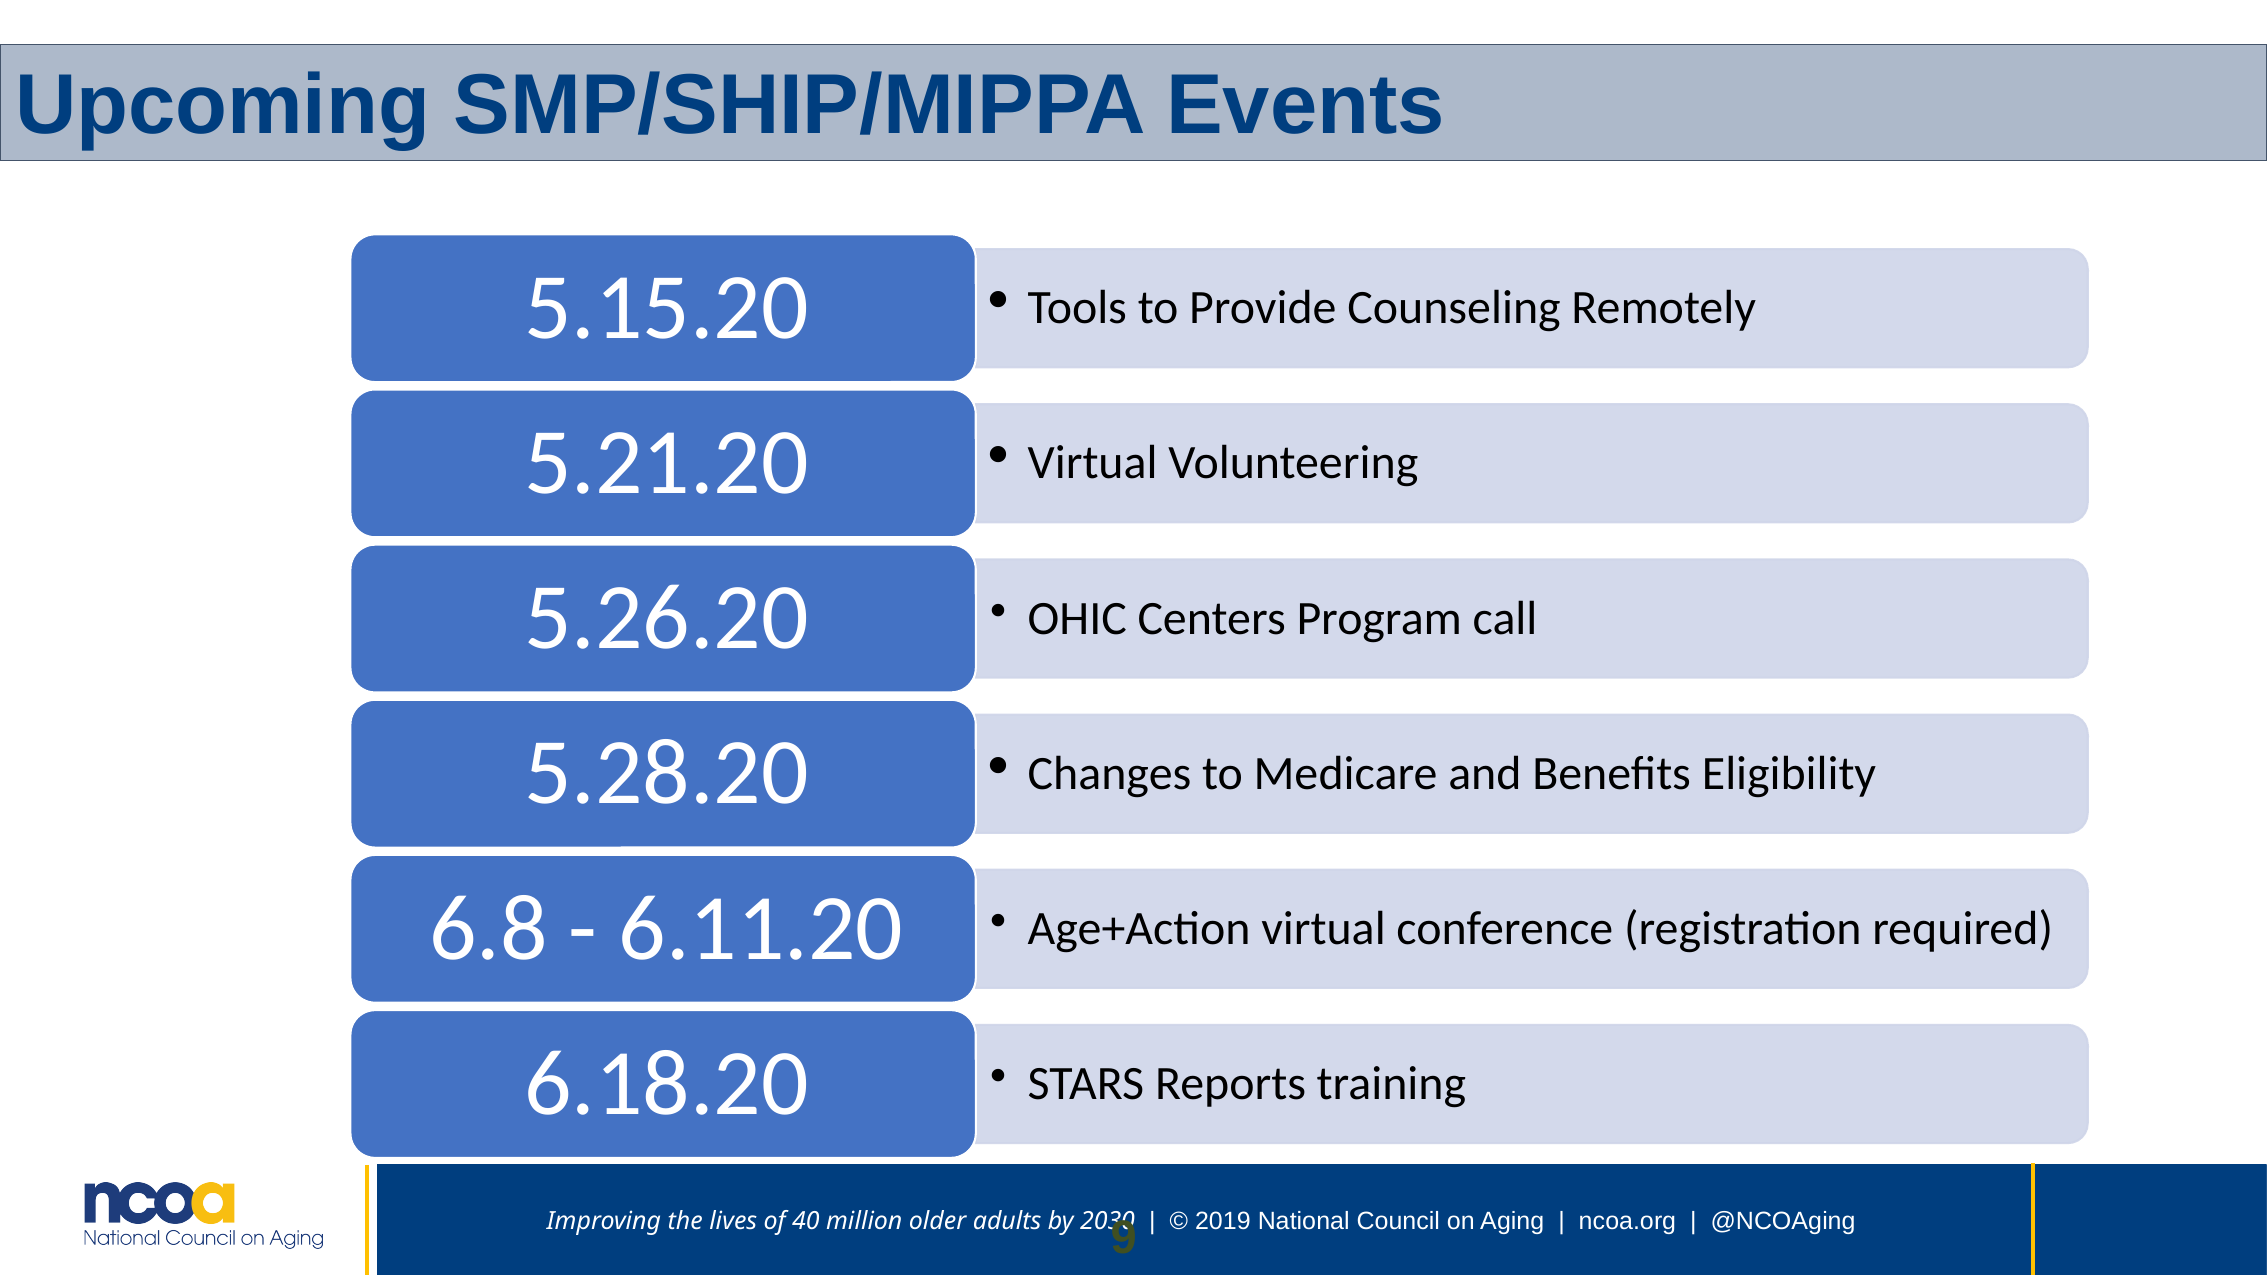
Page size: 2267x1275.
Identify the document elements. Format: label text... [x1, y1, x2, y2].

slide_number 9 [1020, 1204, 1228, 1265]
title Upcoming SMP/SHIP/MIPPA Events [0, 44, 2267, 161]
picture [84, 1182, 323, 1249]
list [350, 234, 2088, 1159]
